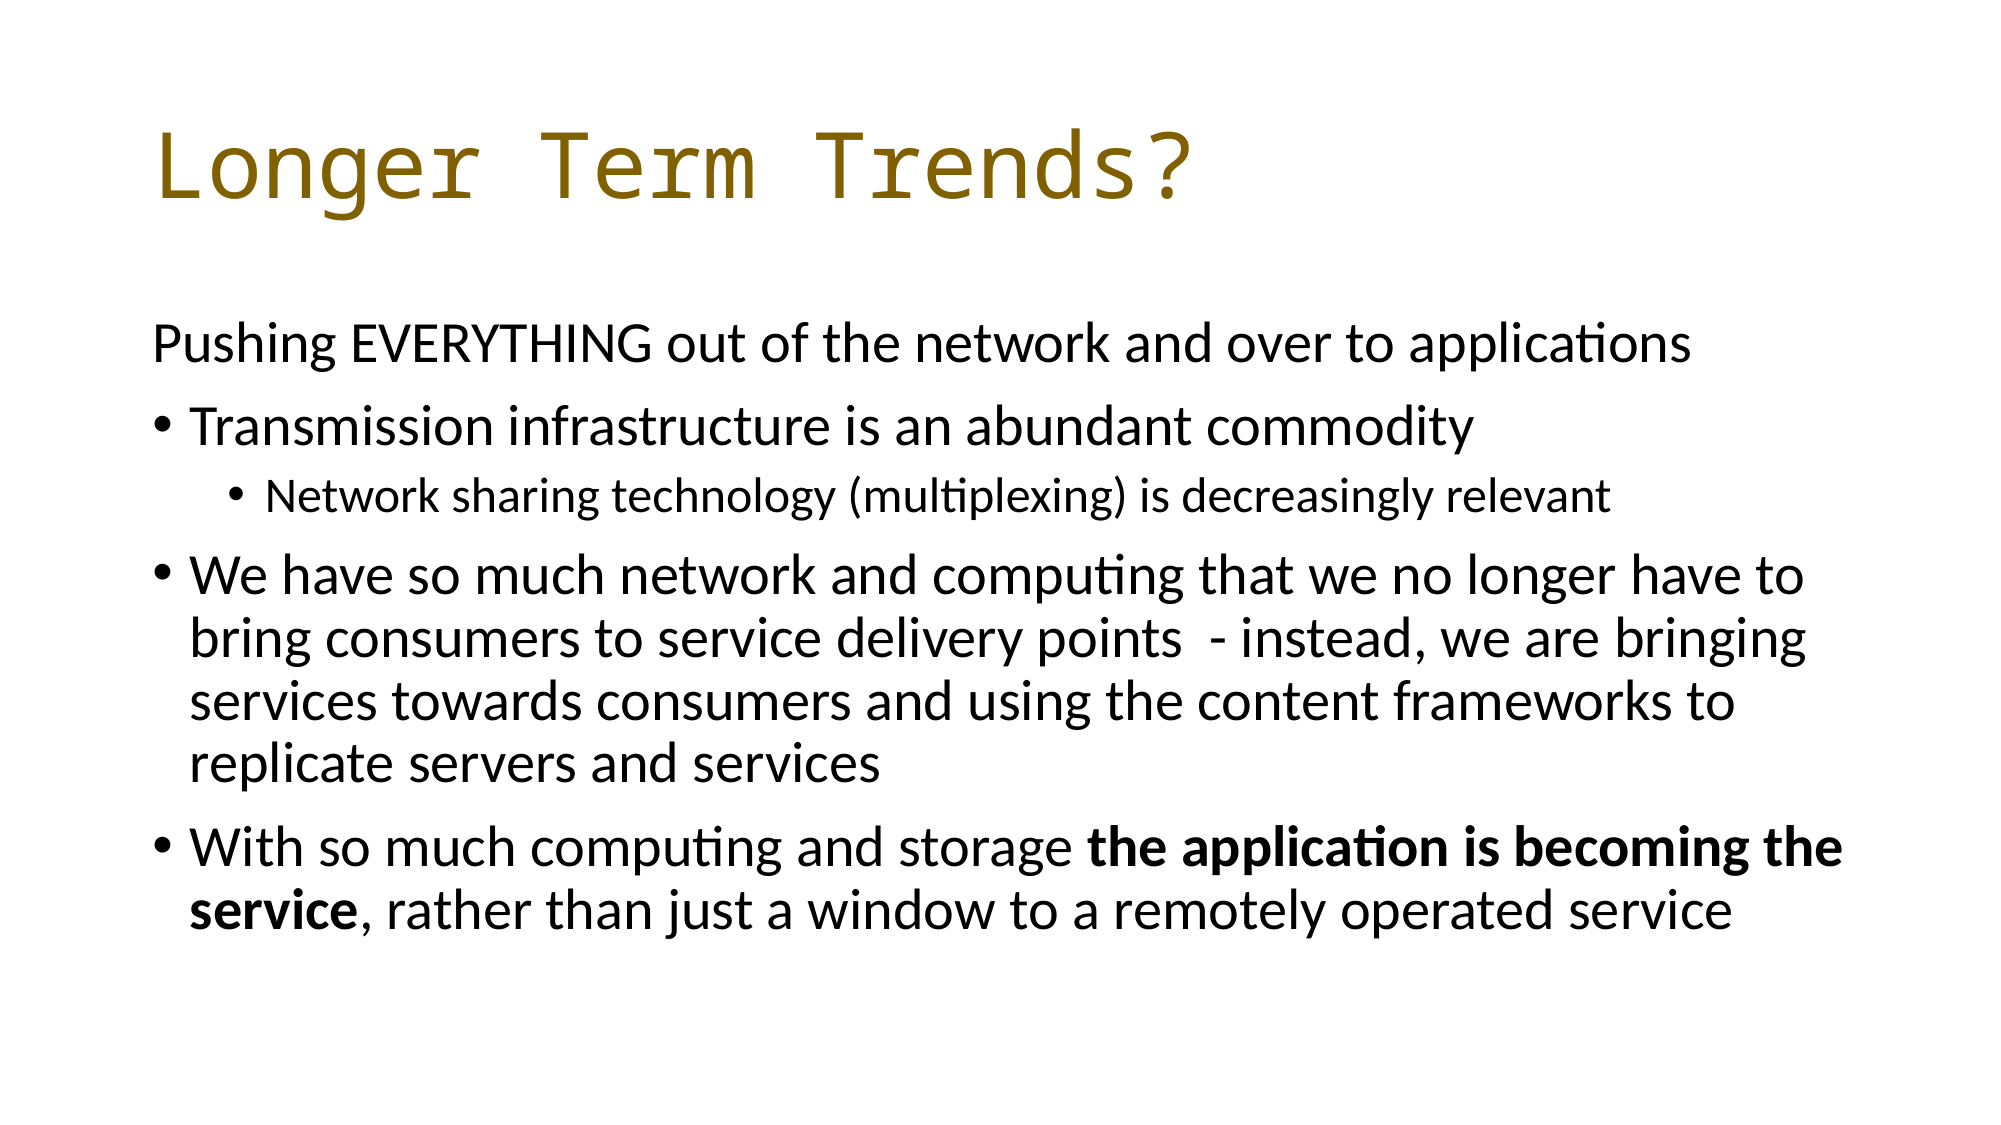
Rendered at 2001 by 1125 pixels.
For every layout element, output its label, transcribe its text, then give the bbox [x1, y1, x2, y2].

title Longer Term Trends? [137, 59, 1863, 278]
list Pushing EVERYTHING out of the network and over to applications Transmission infrastructure is an abundant commodity Network sharing technology (multiplexing) is decreasingly relevant We have so much network and computing that we no longer have to bring consumers to service delivery points - instead, we are bringing services towards consumers and using the content frameworks to replicate servers and services With so much computing and storage the application is becoming the service, rather than just a window to a remotely operated service [137, 304, 1863, 1019]
